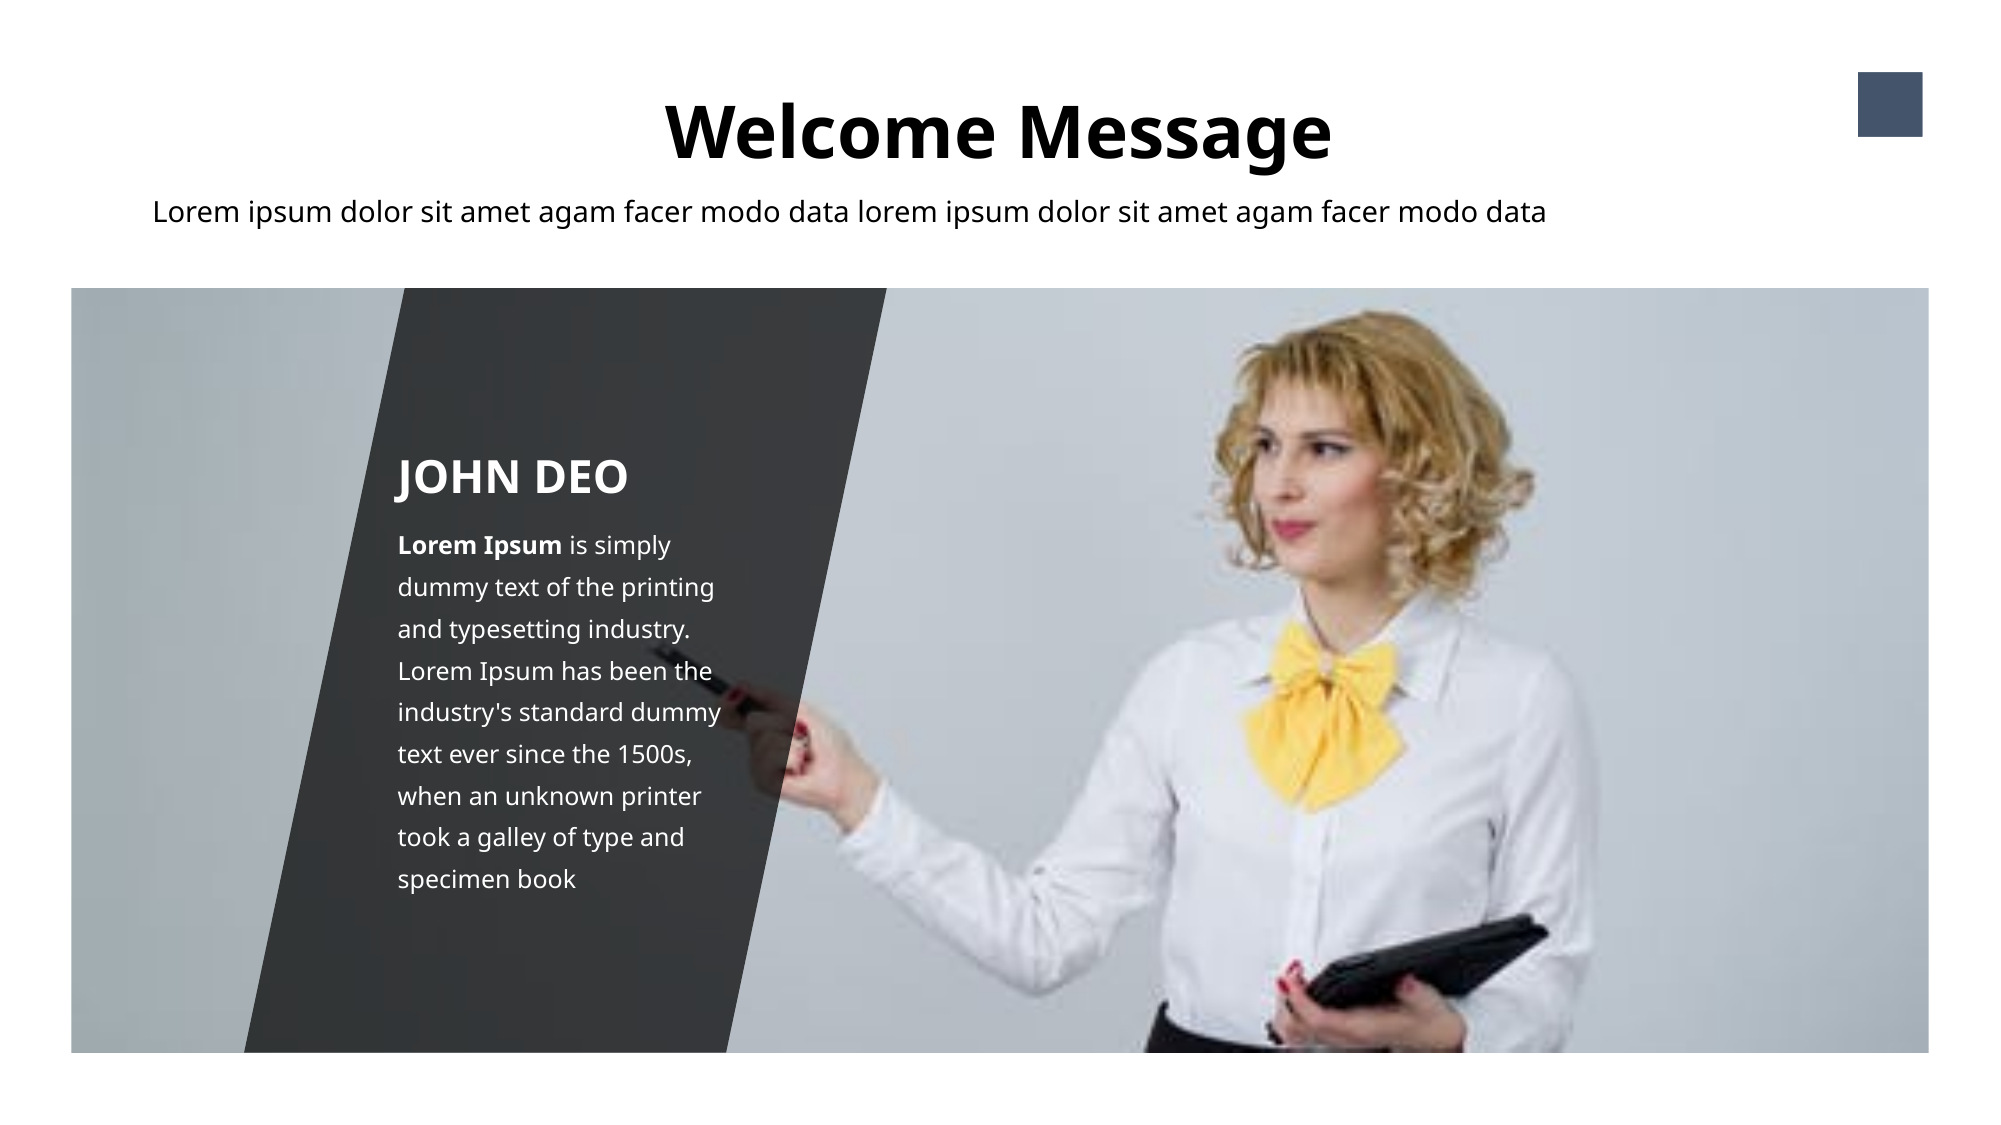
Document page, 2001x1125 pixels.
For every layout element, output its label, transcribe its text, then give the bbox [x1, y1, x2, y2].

text_box [1863, 130, 1924, 138]
title Welcome Message [137, 78, 1863, 186]
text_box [382, 440, 748, 901]
picture [71, 288, 1929, 1053]
slide_number 2 [1863, 78, 1927, 130]
subtitle Lorem ipsum dolor sit amet agam facer modo data lorem ipsum dolor sit amet agam facer modo data [137, 186, 1863, 227]
text_box [1857, 71, 1924, 78]
